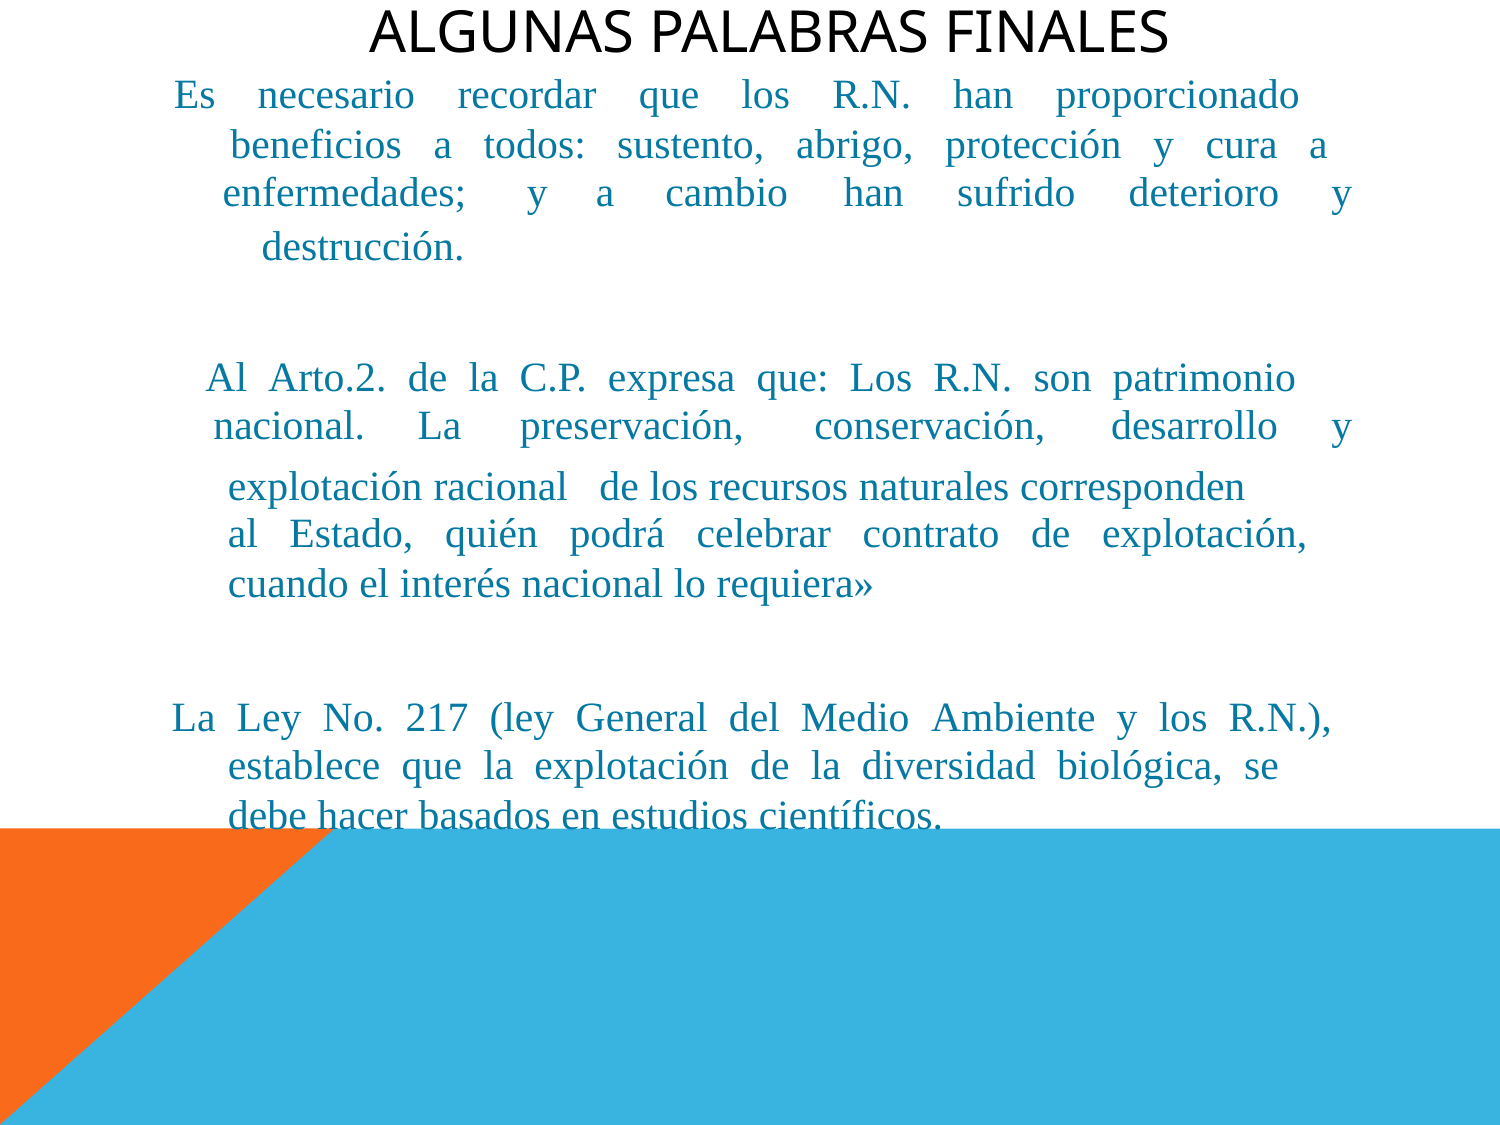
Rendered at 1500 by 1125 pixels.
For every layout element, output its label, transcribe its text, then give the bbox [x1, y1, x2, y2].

text_box desarrollo [1110, 410, 1279, 456]
text_box y [1331, 177, 1353, 222]
text_box cambio [665, 177, 789, 222]
text_box La [417, 410, 462, 456]
text_box enfermedades; [222, 177, 467, 222]
text_box nacional. [213, 410, 366, 456]
text_box deterioro [1128, 177, 1280, 222]
text_box [0, 826, 311, 1120]
text_box preservación, [520, 410, 745, 456]
text_box ALGUNAS PALABRAS FINALES Es necesario recordar que los R.N. han proporcionado beneficios a todos: sustento, abrigo, protección y cura a [174, 2, 1328, 174]
text_box [0, 826, 1500, 1125]
text_box y [1331, 410, 1353, 456]
text_box destrucción. Al Arto.2. de la C.P. expresa que: Los R.N. son patrimonio [206, 231, 1296, 408]
text_box conservación, [814, 410, 1046, 456]
text_box [0, 0, 1500, 826]
text_box sufrido [957, 177, 1077, 222]
text_box y [526, 177, 548, 222]
text_box explotación racional de los recursos naturales corresponden al Estado, quién podrá celebrar contrato de explotación, cuando el interés nacional lo requiera» La Ley No. 217 (ley General del Medio Ambiente y los R.N.), establece que la explotación de la diversidad biológica, se debe hacer basados en estudios científicos. [173, 470, 1332, 845]
text_box a [595, 177, 615, 222]
text_box han [843, 177, 905, 222]
